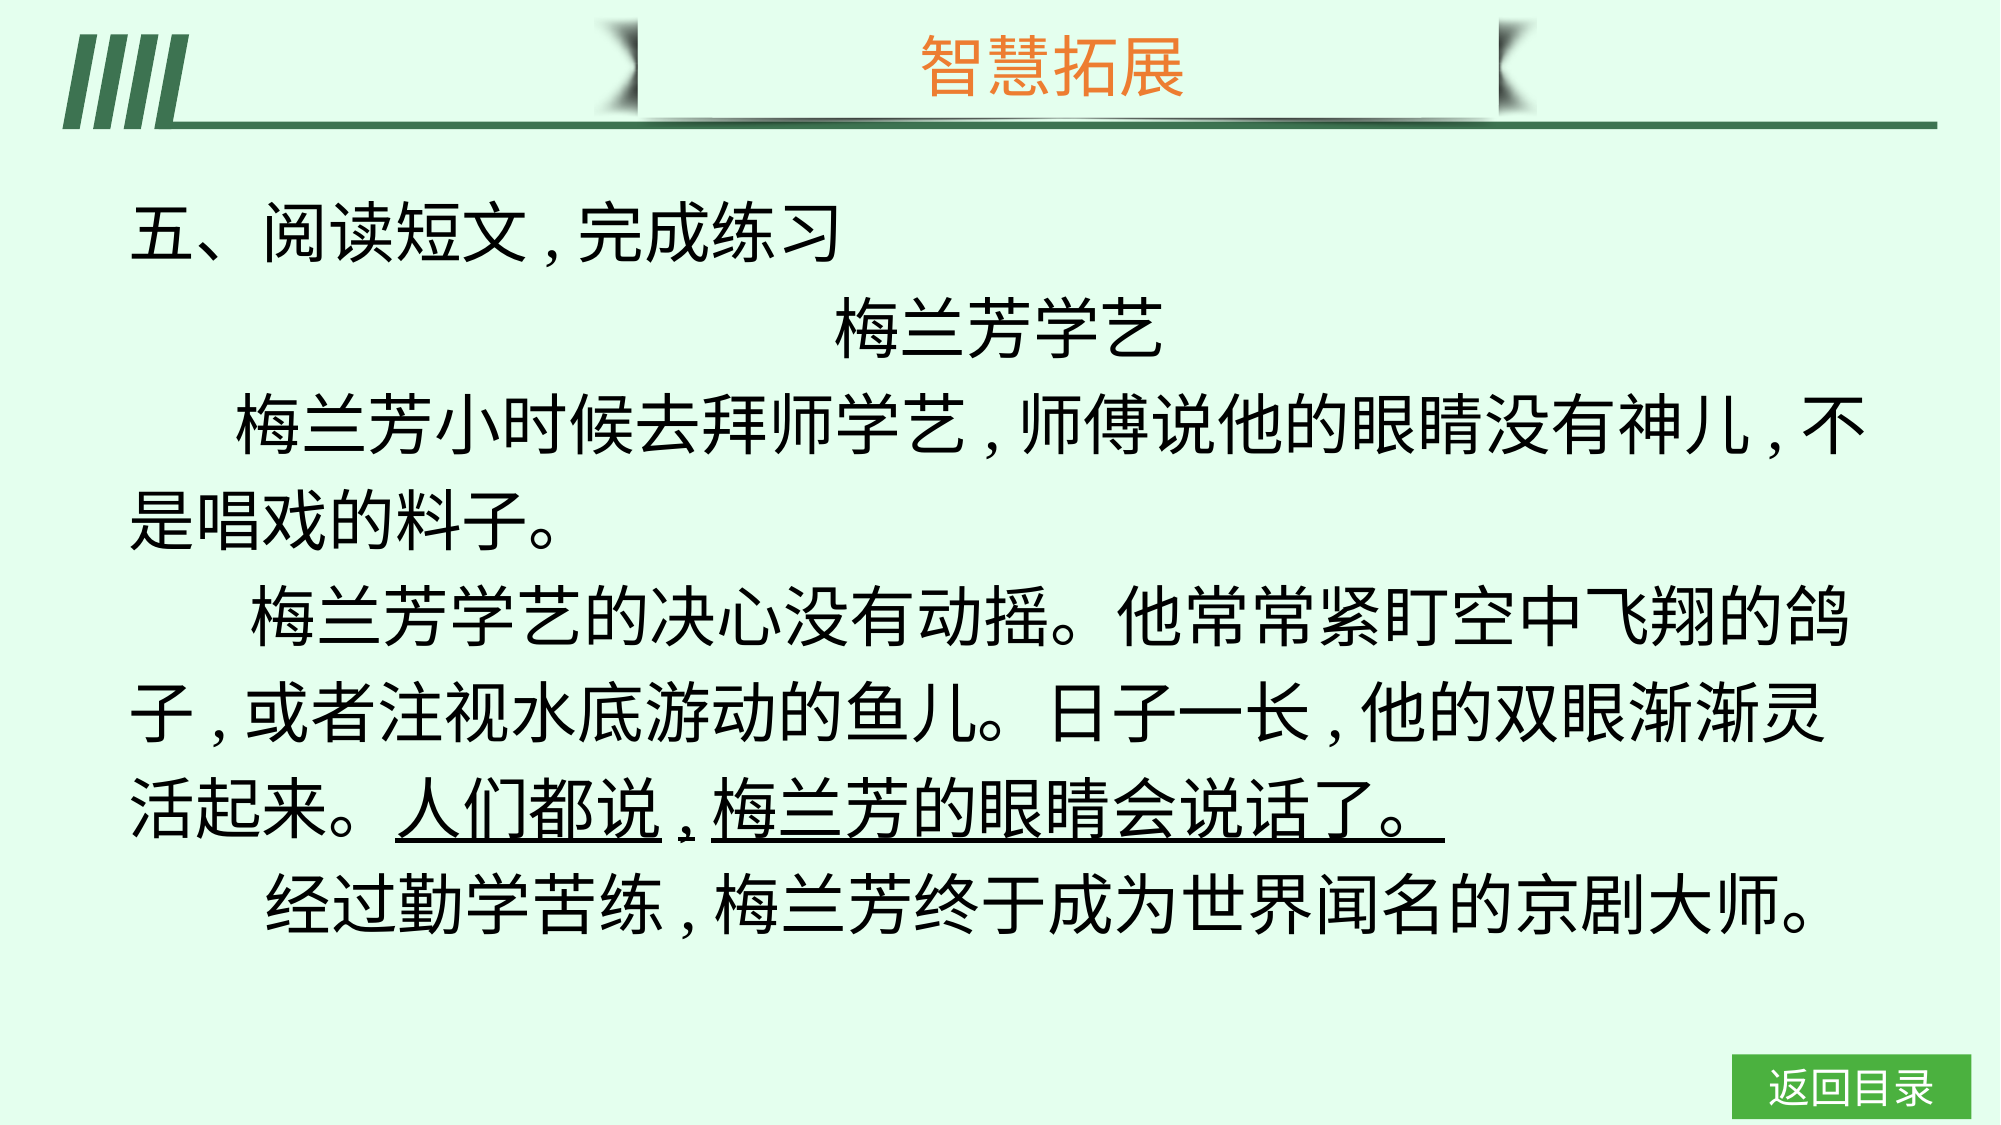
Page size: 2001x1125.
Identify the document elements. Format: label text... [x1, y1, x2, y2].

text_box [594, 16, 1537, 127]
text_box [62, 34, 1938, 130]
text_box 五、阅读短文,完成练习 梅兰芳学艺 梅兰芳小时候去拜师学艺,师傅说他的眼睛没有神儿,不是唱戏的料子。 梅兰芳学艺的决心没有动摇。他常常紧盯空中飞翔的鸽子,或者注视水底游动的鱼儿。日子一长,他的双眼渐渐灵活起来。人们都说,梅兰芳的眼睛会说话了。 经过勤学苦练,梅兰芳终于成为世界闻名的京剧大师。 [113, 167, 1887, 950]
